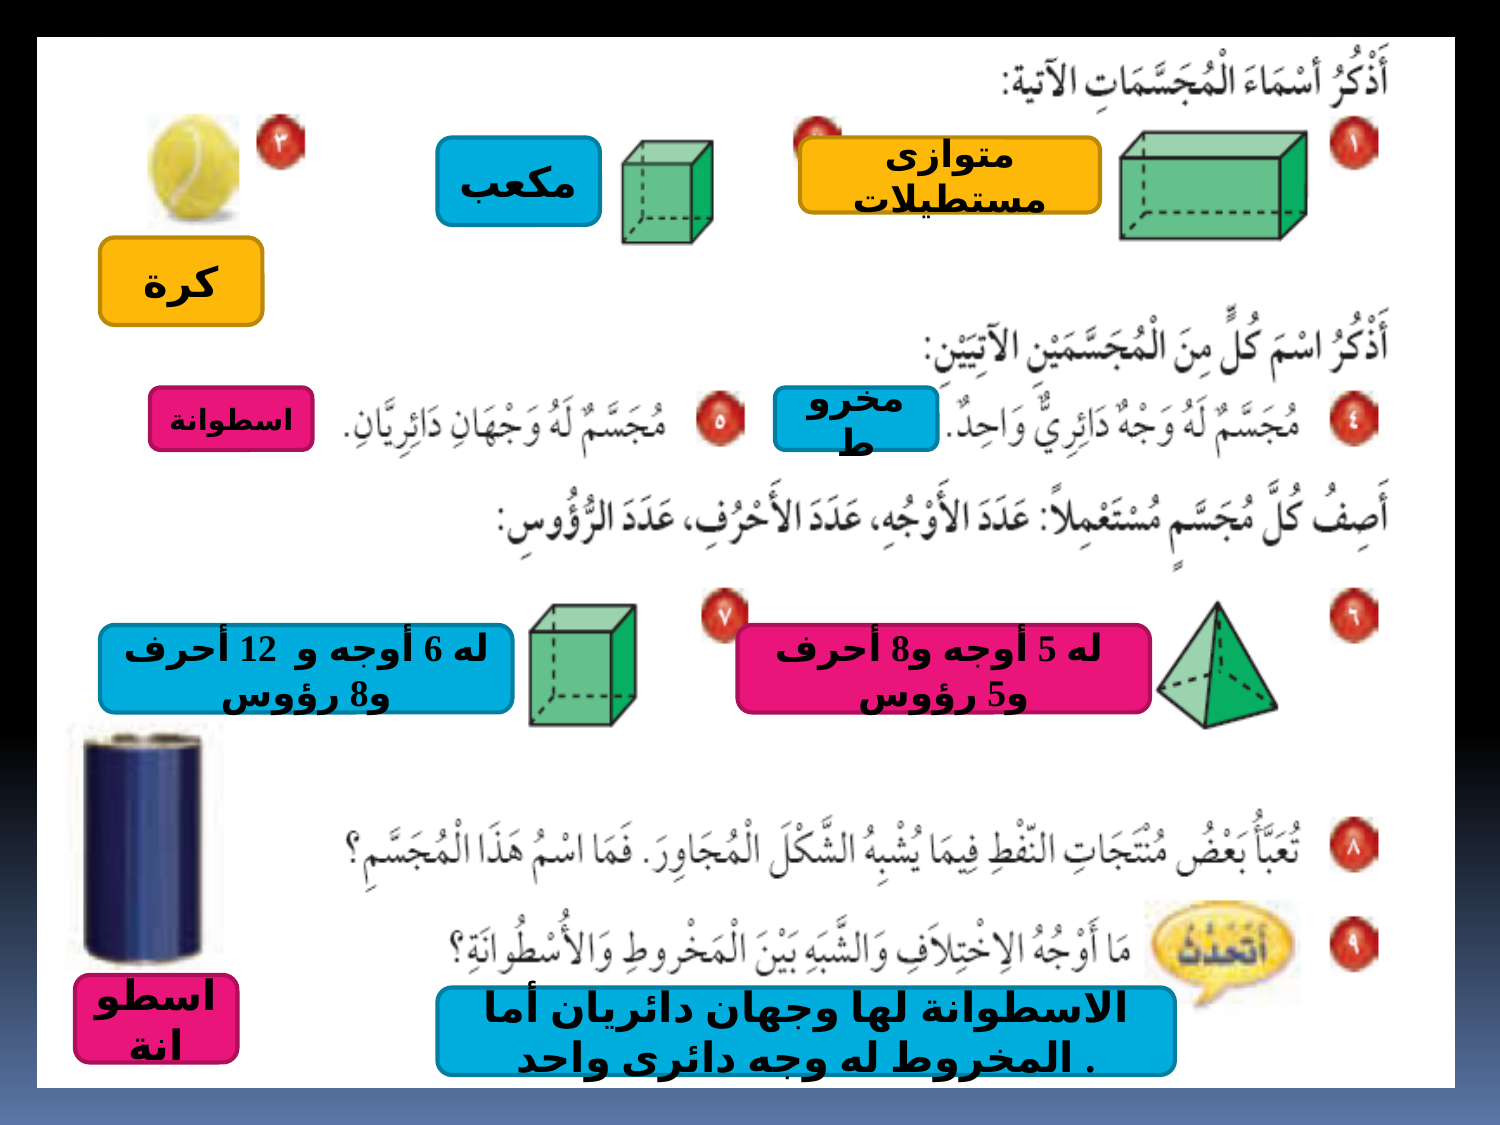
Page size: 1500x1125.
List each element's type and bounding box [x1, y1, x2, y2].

picture [37, 37, 1455, 1088]
